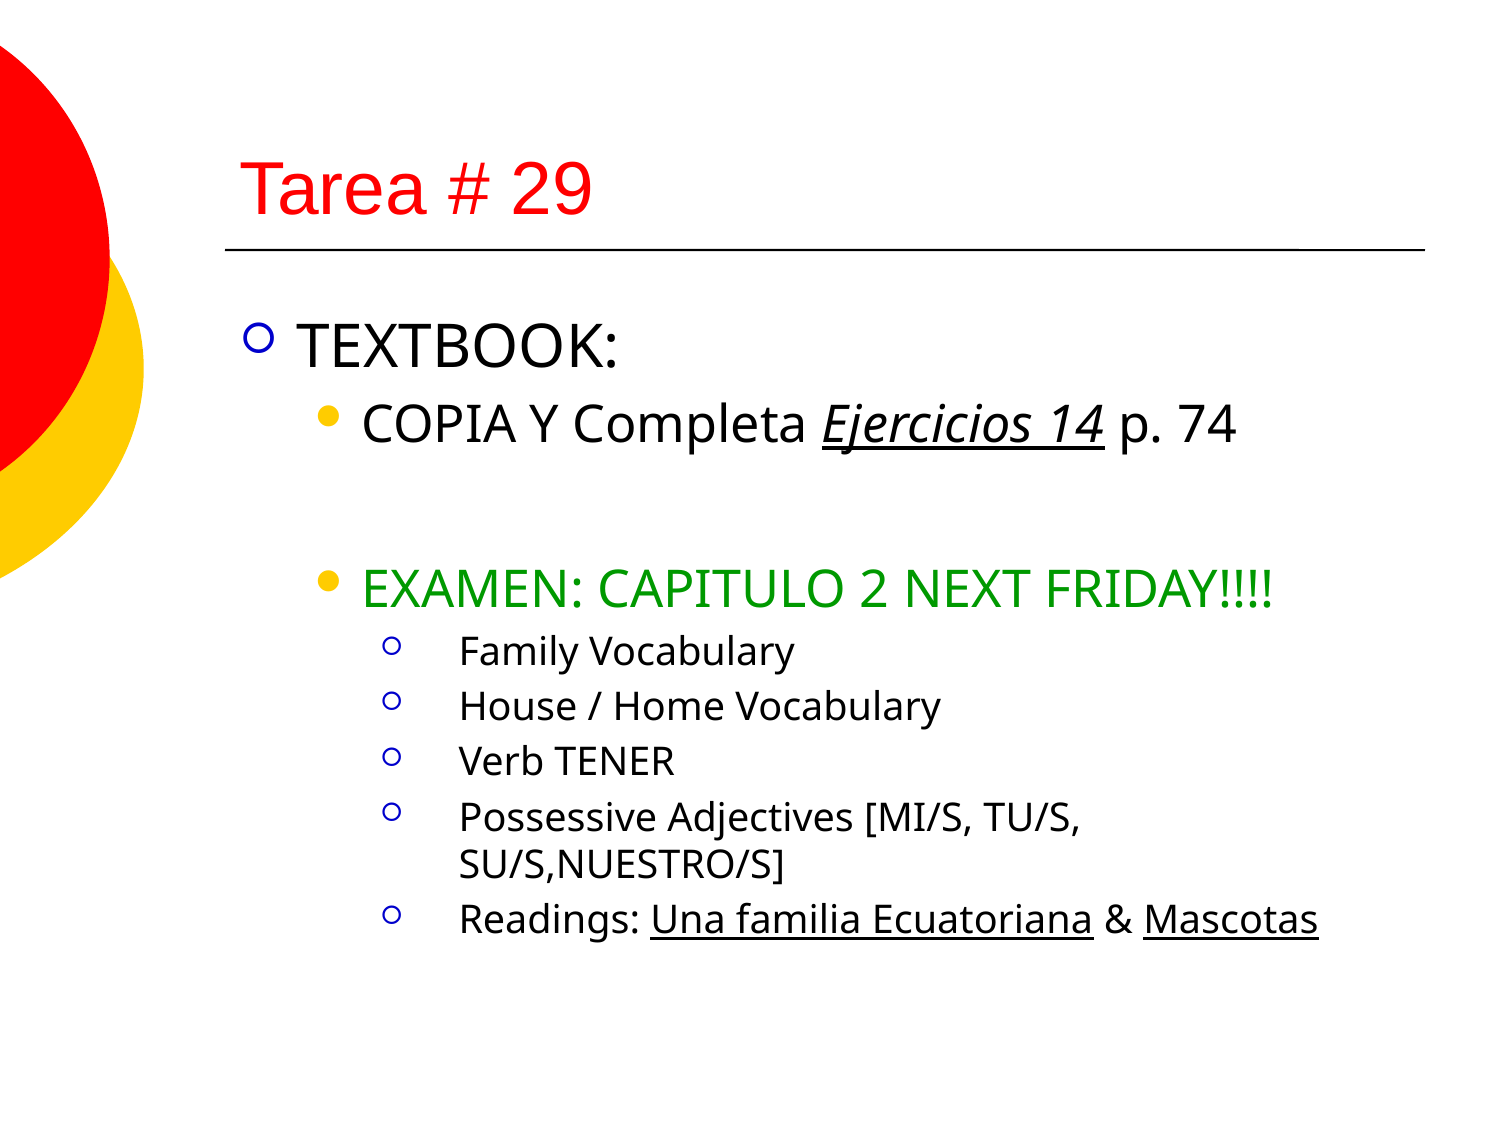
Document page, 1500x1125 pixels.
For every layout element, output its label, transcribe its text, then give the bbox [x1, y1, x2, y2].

list TEXTBOOK: COPIA Y Completa Ejercicios 14 p. 74 EXAMEN: CAPITULO 2 NEXT FRIDAY!!!! Family Vocabulary House / Home Vocabulary Verb TENER Possessive Adjectives [MI/S, TU/S, SU/S,NUESTRO/S] Readings: Una familia Ecuatoriana & Mascotas [224, 299, 1425, 975]
title Tarea # 29 [224, 49, 1425, 237]
